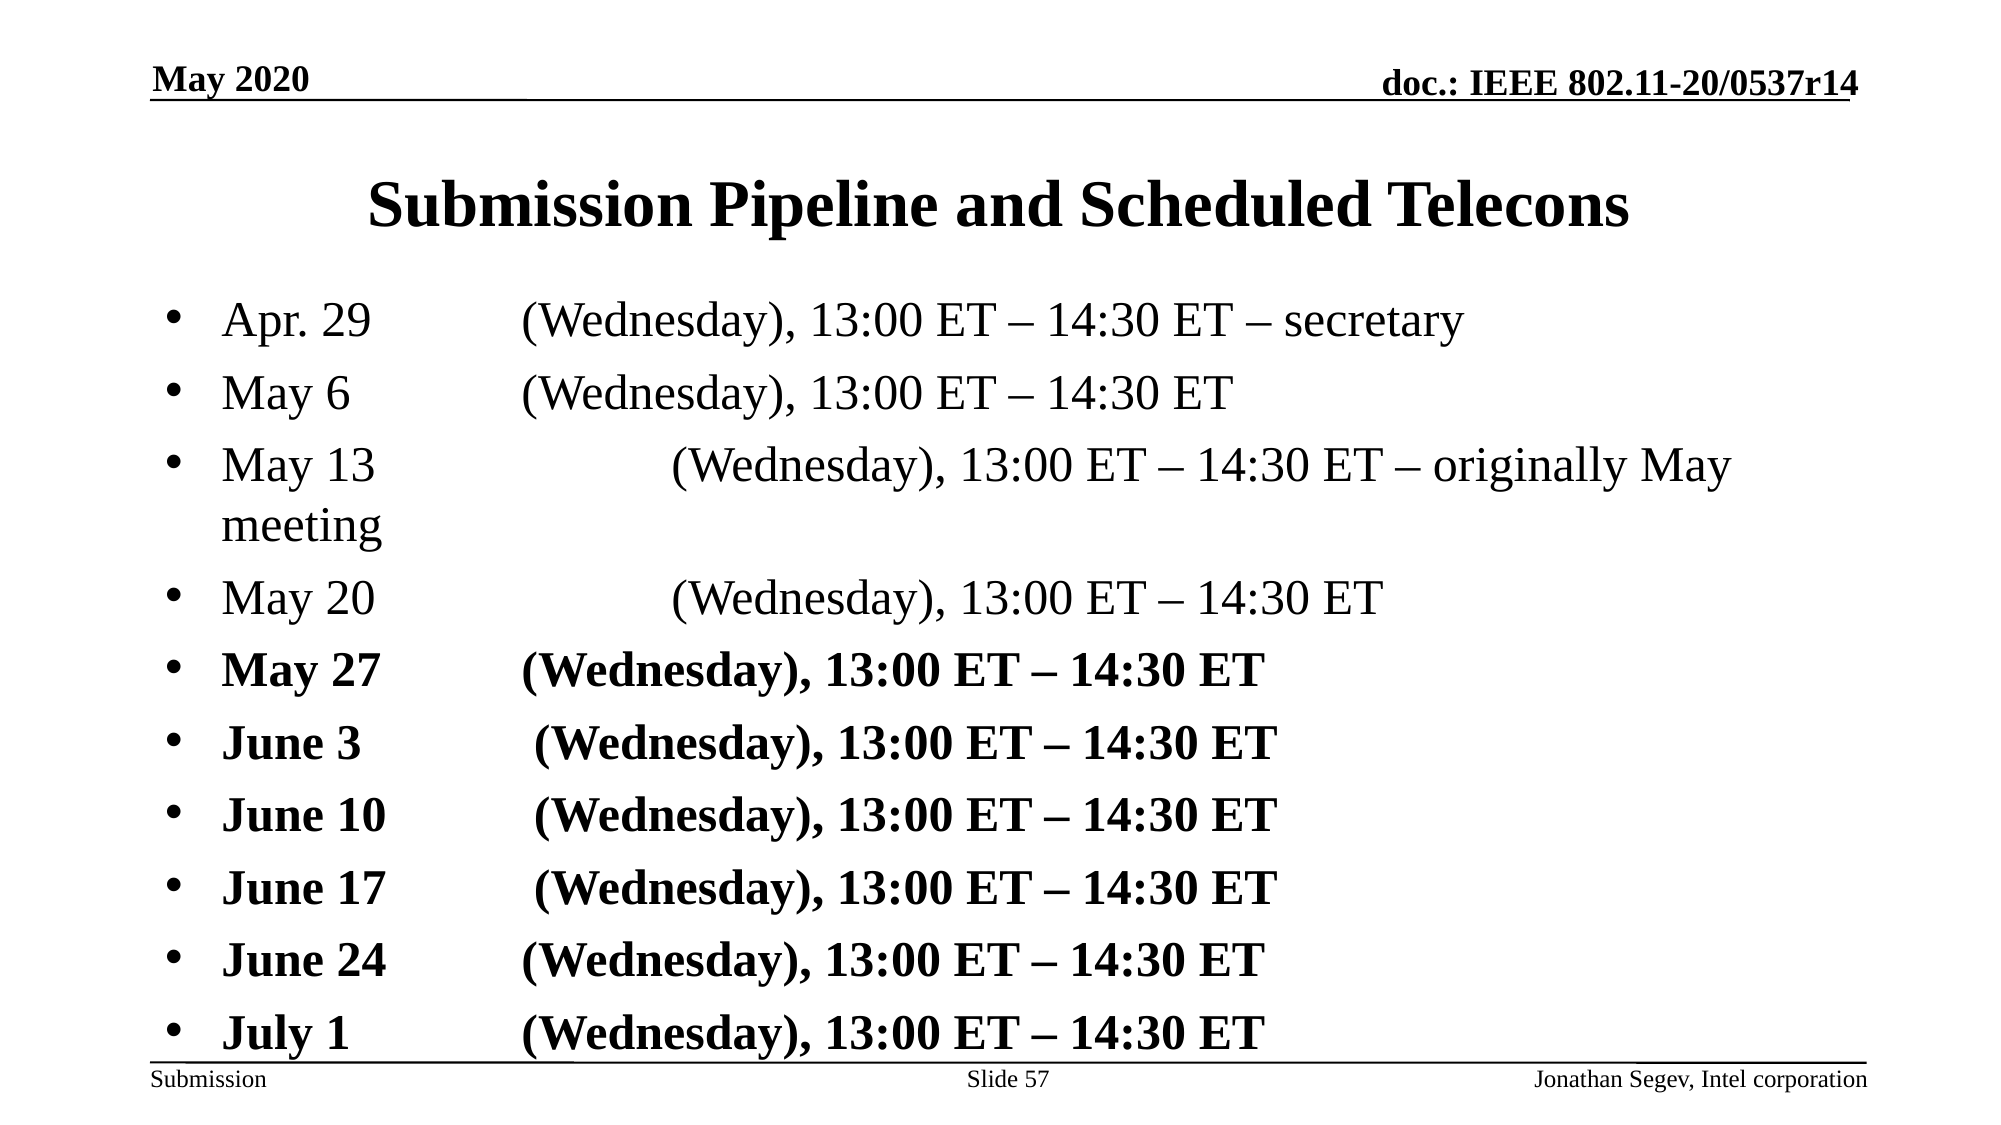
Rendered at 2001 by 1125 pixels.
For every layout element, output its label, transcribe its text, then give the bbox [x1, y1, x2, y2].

footer Jonathan Segev, Intel corporation [1171, 1061, 1869, 1093]
list Apr. 29 (Wednesday), 13:00 ET – 14:30 ET – secretary May 6 (Wednesday), 13:00 ET – 14:30 ET May 13 (Wednesday), 13:00 ET – 14:30 ET – originally May meeting May 20 (Wednesday), 13:00 ET – 14:30 ET May 27 (Wednesday), 13:00 ET – 14:30 ET June 3 (Wednesday), 13:00 ET – 14:30 ET June 10 (Wednesday), 13:00 ET – 14:30 ET June 17 (Wednesday), 13:00 ET – 14:30 ET June 24 (Wednesday), 13:00 ET – 14:30 ET July 1 (Wednesday), 13:00 ET – 14:30 ET [149, 278, 1850, 670]
slide_number Slide 57 [950, 1061, 1067, 1123]
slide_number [152, 54, 563, 100]
title Submission Pipeline and Scheduled Telecons [149, 112, 1850, 278]
